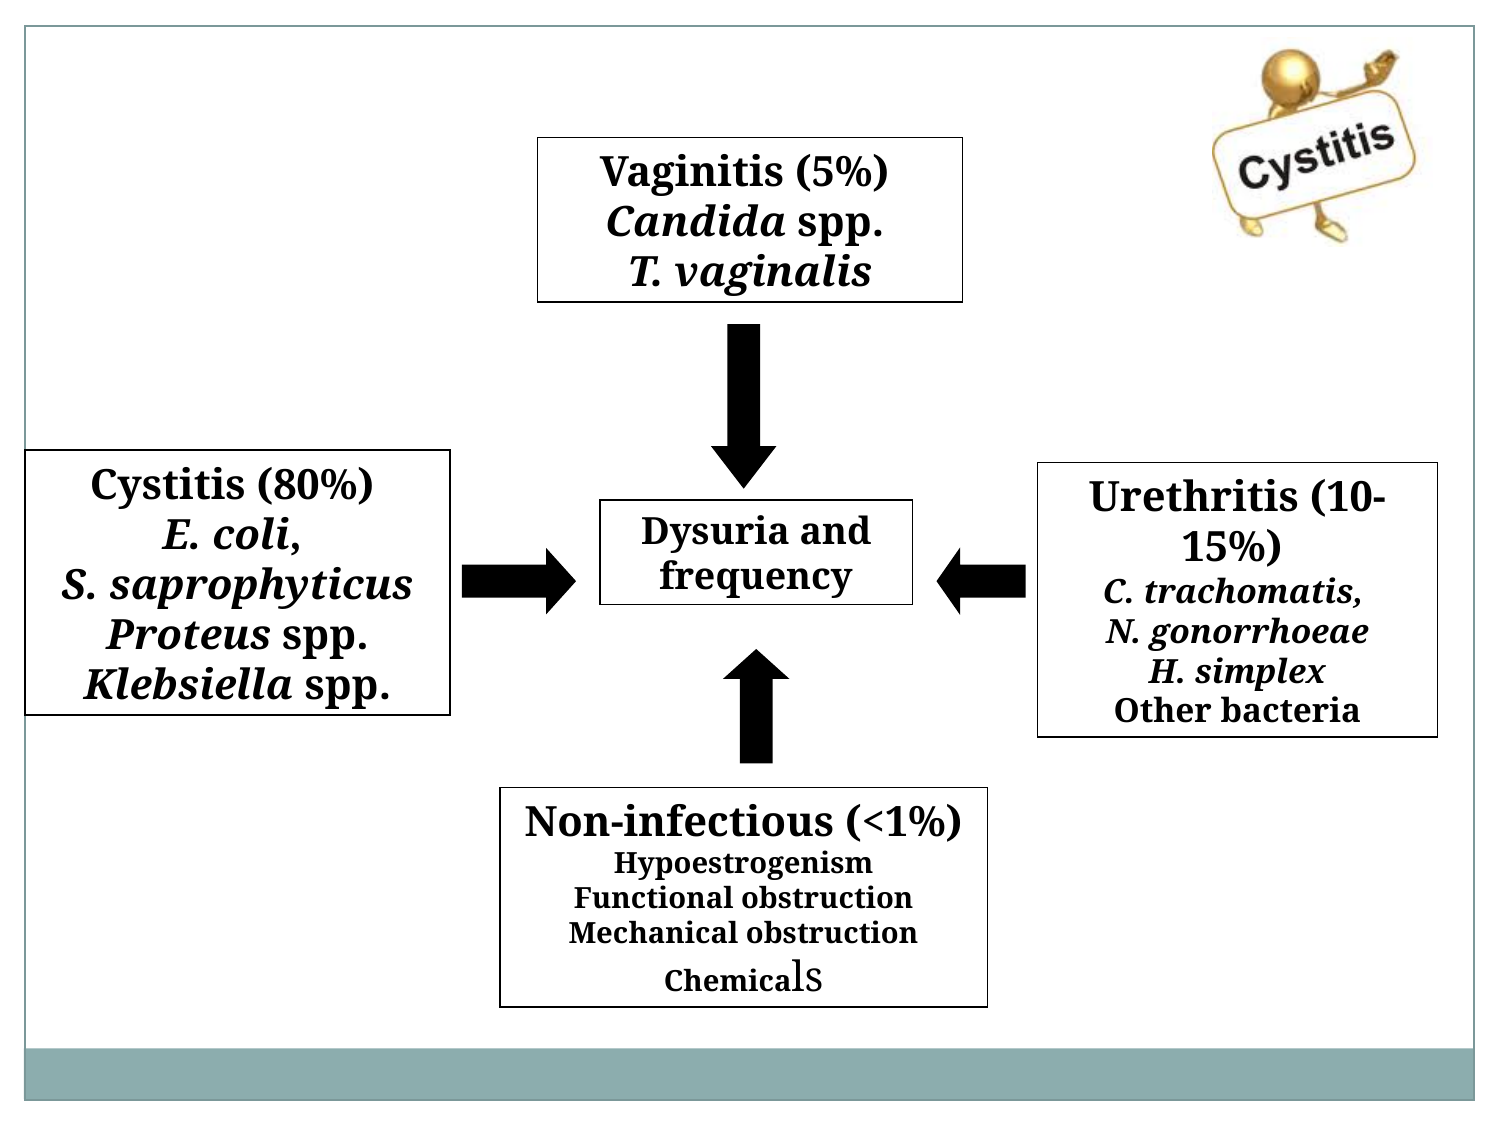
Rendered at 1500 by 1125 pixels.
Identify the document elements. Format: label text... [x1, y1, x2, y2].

text_box Dysuria and frequency [599, 499, 913, 605]
text_box Vaginitis (5%) Candida spp. T. vaginalis [537, 137, 963, 303]
text_box [937, 549, 1025, 613]
picture [1212, 37, 1434, 248]
text_box Non-infectious (<1%) Hypoestrogenism Functional obstruction Mechanical obstruction Chemicals [500, 787, 988, 1008]
text_box [712, 324, 775, 488]
text_box [462, 549, 576, 613]
text_box [724, 650, 788, 763]
text_box Urethritis (10-15%) C. trachomatis, N. gonorrhoeae H. simplex Other bacteria [1037, 462, 1438, 737]
text_box Cystitis (80%) E. coli, S. saprophyticus Proteus spp. Klebsiella spp. [24, 450, 450, 715]
